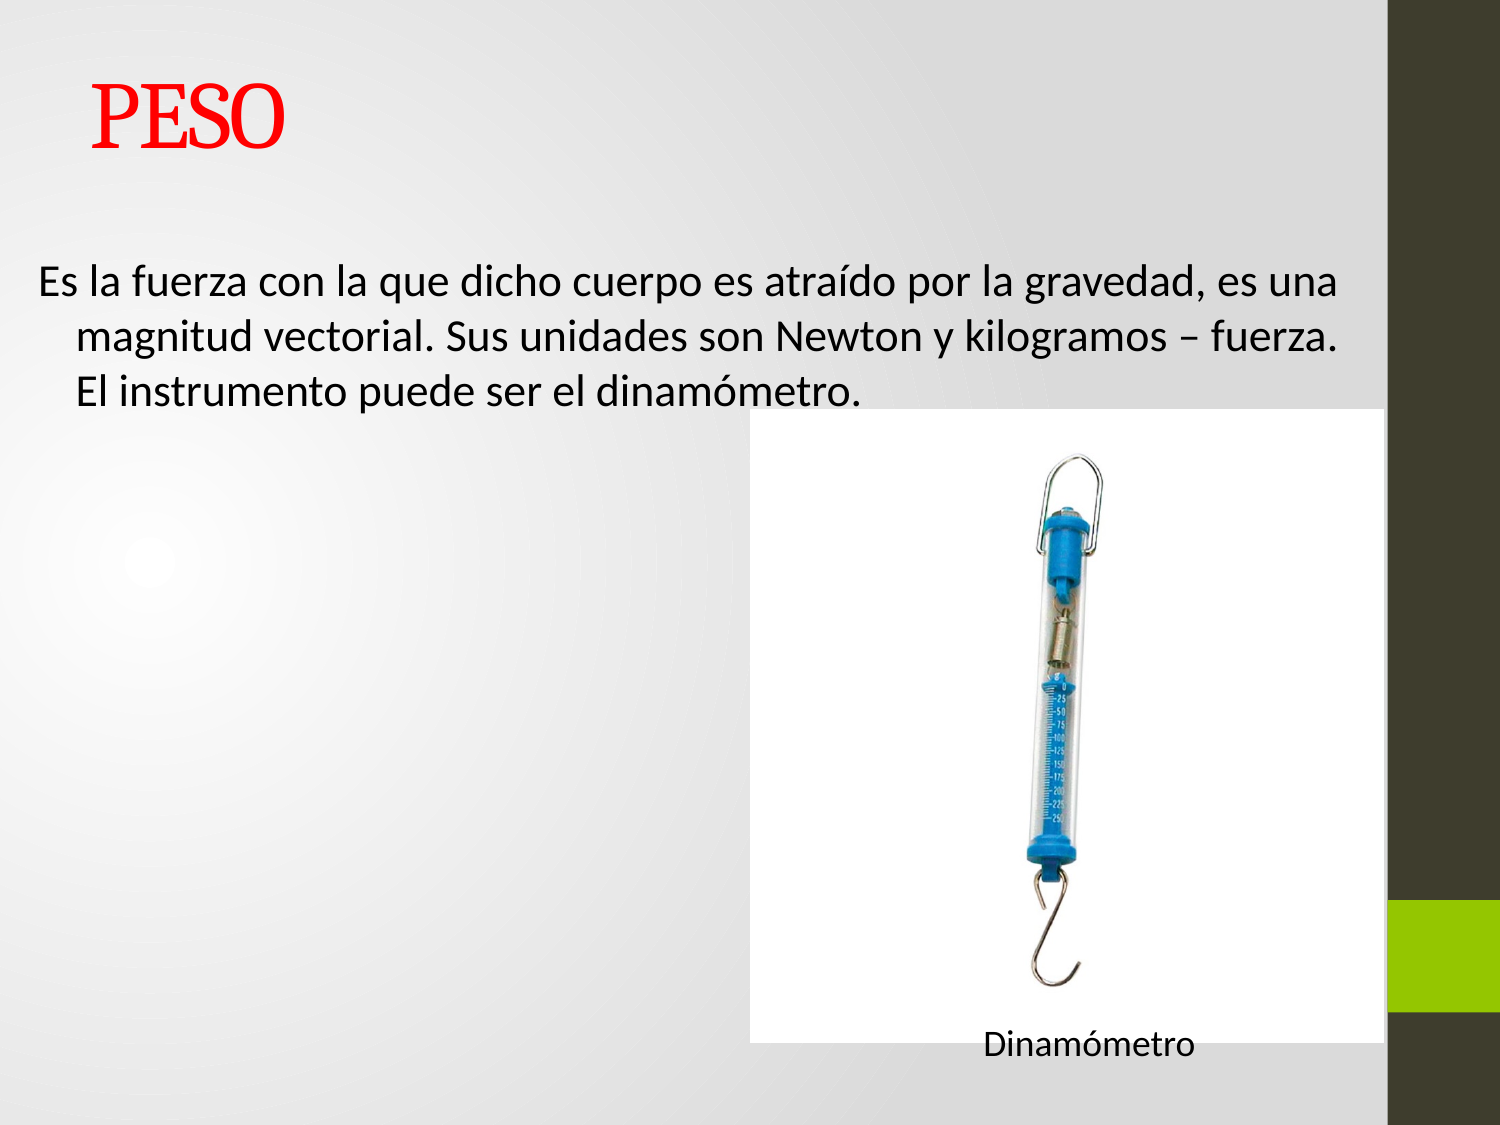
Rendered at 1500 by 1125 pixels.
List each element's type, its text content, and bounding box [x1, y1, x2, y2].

text_box Es la fuerza con la que dicho cuerpo es atraído por la gravedad, es una magnitud vectorial. Sus unidades son Newton y kilogramos – fuerza. El instrumento puede ser el dinamómetro. [4, 243, 1355, 986]
text_box PESO [74, 45, 1425, 233]
picture [749, 408, 1384, 1044]
text_box Dinamómetro [968, 1051, 1354, 1072]
